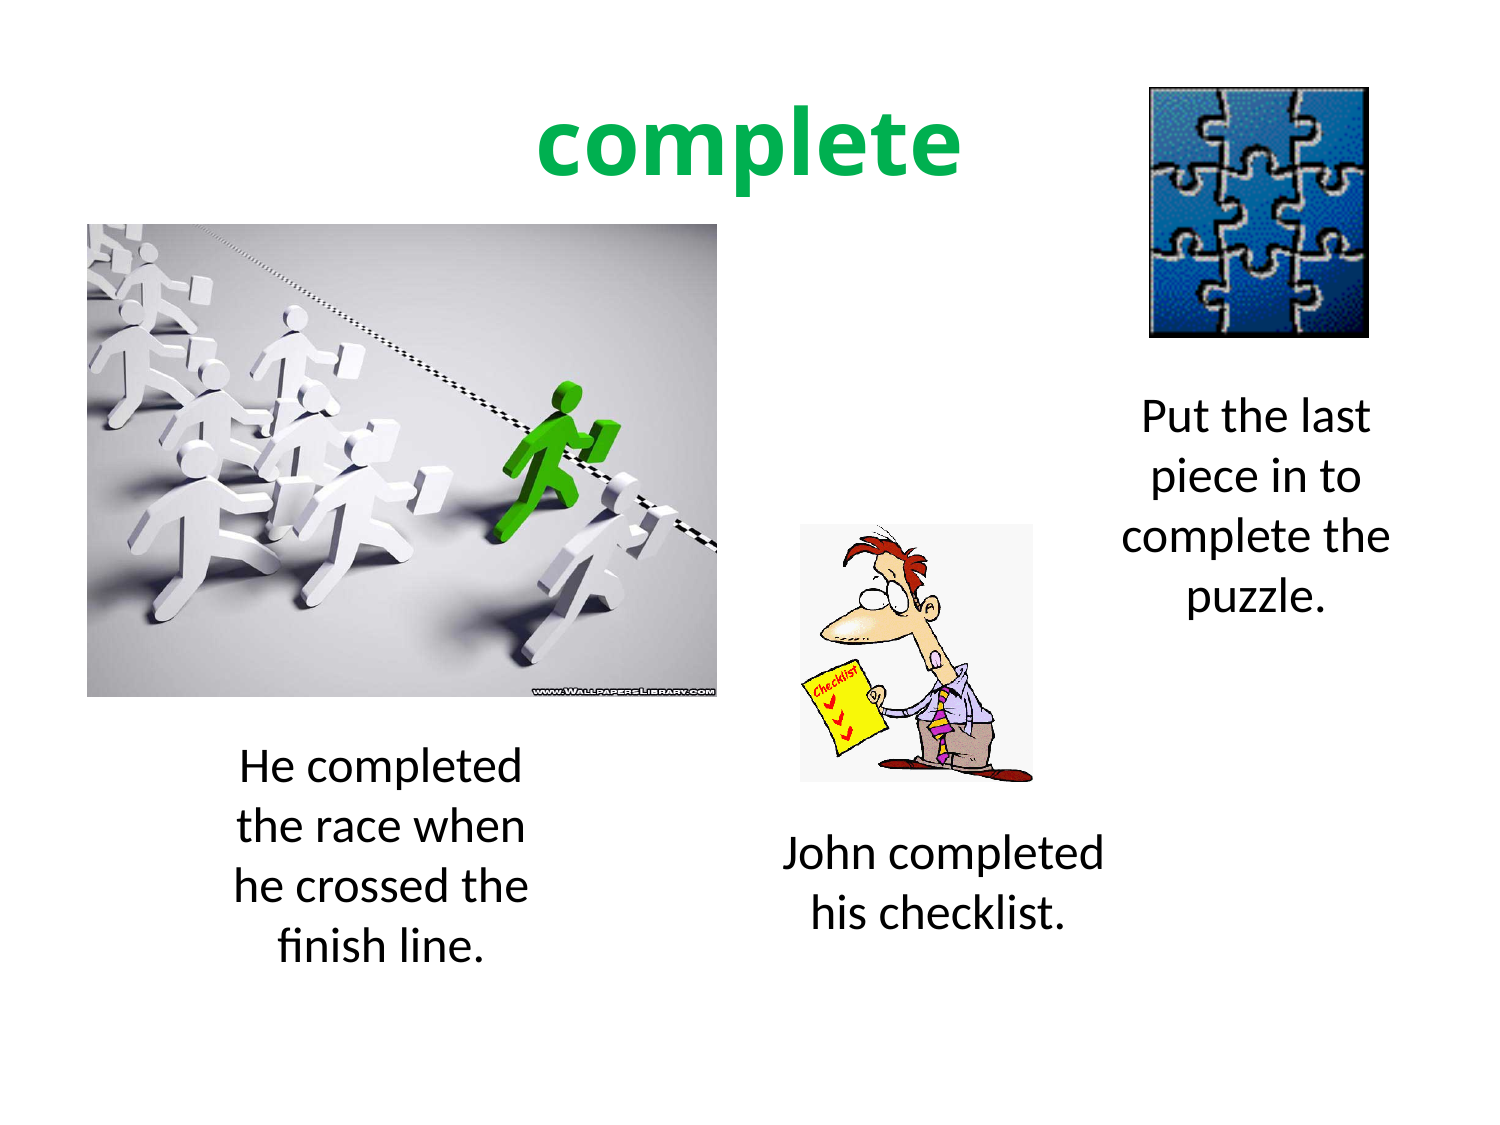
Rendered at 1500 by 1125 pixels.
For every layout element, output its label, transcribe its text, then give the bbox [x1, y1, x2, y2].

picture [1149, 87, 1369, 338]
text_box He completed the race when he crossed the finish line. [199, 724, 563, 980]
picture [799, 524, 1033, 782]
title complete [75, 45, 1425, 233]
text_box Put the last piece in to complete the puzzle. [1074, 374, 1438, 630]
text_box John completed his checklist. [762, 812, 1125, 948]
picture [87, 224, 717, 697]
